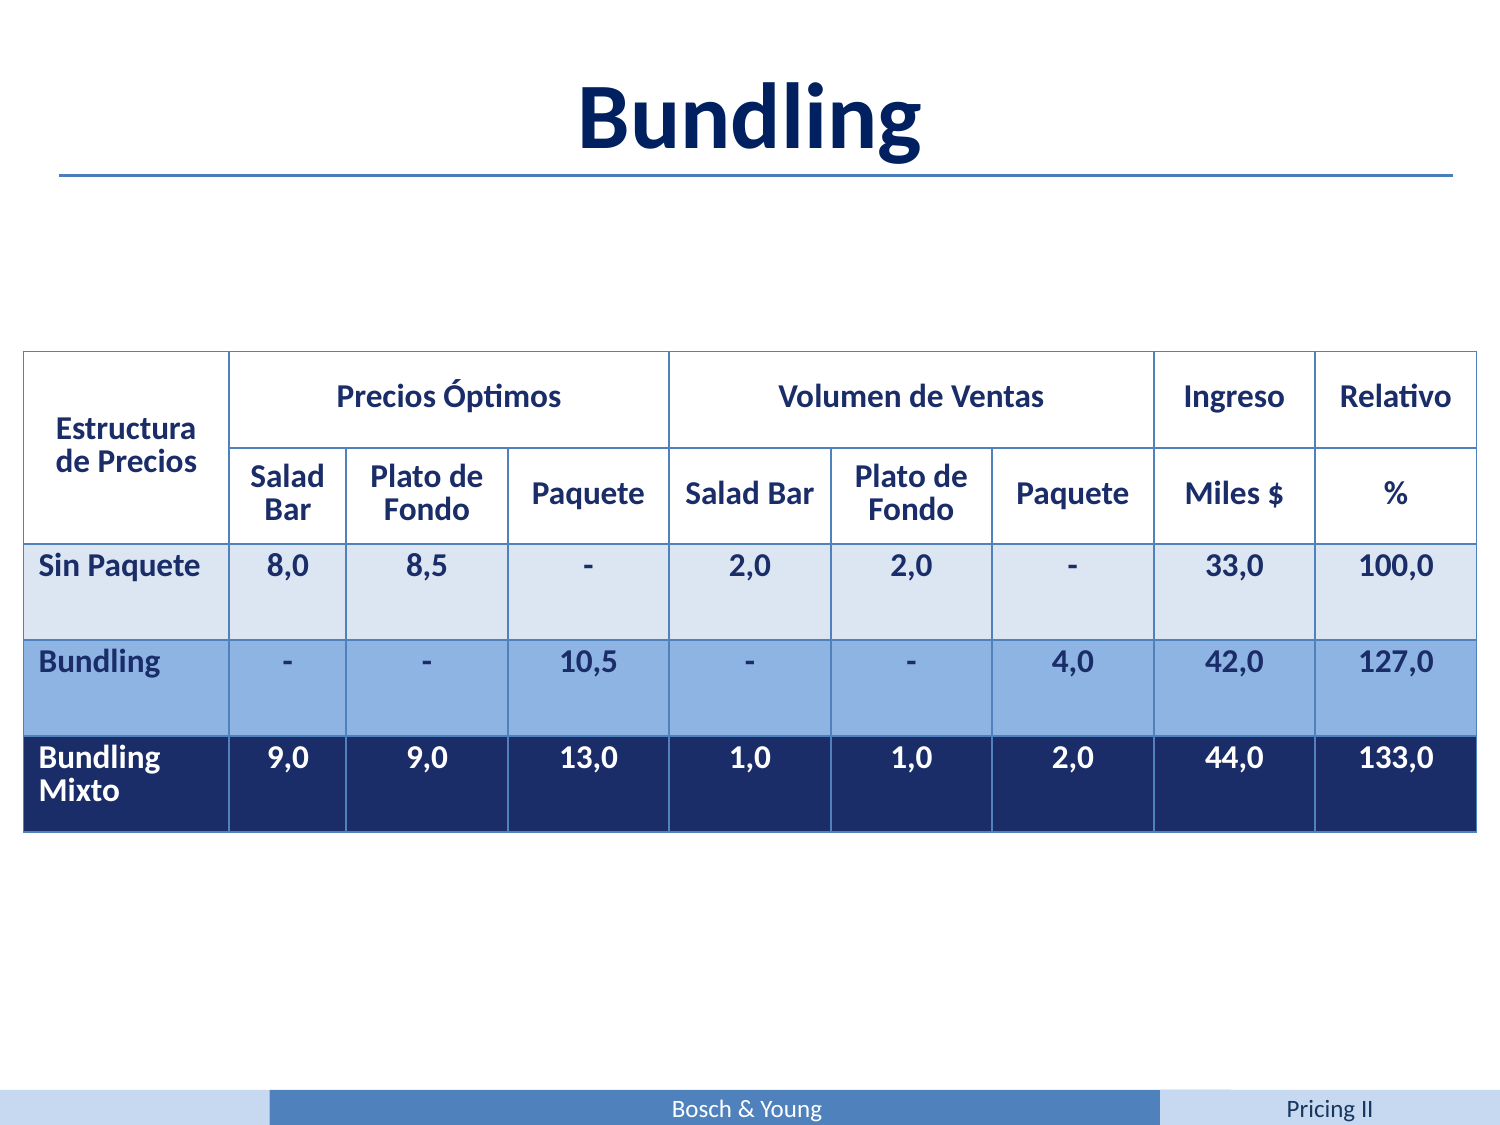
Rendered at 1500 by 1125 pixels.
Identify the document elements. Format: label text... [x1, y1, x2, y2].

table_cell Plato de Fondo [347, 449, 507, 543]
text_box [0, 1088, 272, 1125]
table_cell 4,0 [993, 641, 1153, 735]
table_header Ingreso [1155, 352, 1314, 447]
table_cell Plato de Fondo [832, 449, 991, 543]
table_cell 100,0 [1316, 545, 1476, 639]
table_header Volumen de Ventas [670, 352, 1153, 447]
table_cell - [230, 641, 345, 735]
table_cell - [832, 641, 991, 735]
table_cell 2,0 [832, 545, 991, 639]
table_cell 44,0 [1155, 737, 1314, 831]
table_cell - [347, 641, 507, 735]
table_cell 10,5 [509, 641, 668, 735]
table_cell Salad Bar [230, 449, 345, 543]
table_cell 9,0 [347, 737, 507, 831]
table_cell Miles $ [1155, 449, 1314, 543]
table_cell 8,5 [347, 545, 507, 639]
table_header Estructura de Precios [24, 352, 228, 543]
table_cell 1,0 [832, 737, 991, 831]
text_box Pricing II [1158, 1088, 1500, 1125]
table_cell 133,0 [1316, 737, 1476, 831]
text_box Bosch & Young [272, 1088, 1158, 1125]
table_cell 127,0 [1316, 641, 1476, 735]
table_cell - [670, 641, 830, 735]
text_box Bundling [35, 47, 1465, 175]
table_cell 9,0 [230, 737, 345, 831]
table_cell Bundling [24, 641, 228, 735]
table_cell Paquete [993, 449, 1153, 543]
table_cell Bundling Mixto [24, 737, 228, 831]
table_cell 2,0 [993, 737, 1153, 831]
table_cell Sin Paquete [24, 545, 228, 639]
table_header Relativo [1316, 352, 1476, 447]
table_cell 33,0 [1155, 545, 1314, 639]
table_cell 8,0 [230, 545, 345, 639]
table_cell 42,0 [1155, 641, 1314, 735]
table_cell Salad Bar [670, 449, 830, 543]
table_cell 2,0 [670, 545, 830, 639]
table_header Precios Óptimos [230, 352, 668, 447]
table_cell - [509, 545, 668, 639]
table_cell - [993, 545, 1153, 639]
table_cell % [1316, 449, 1476, 543]
table_cell 13,0 [509, 737, 668, 831]
table_cell Paquete [509, 449, 668, 543]
table_cell 1,0 [670, 737, 830, 831]
